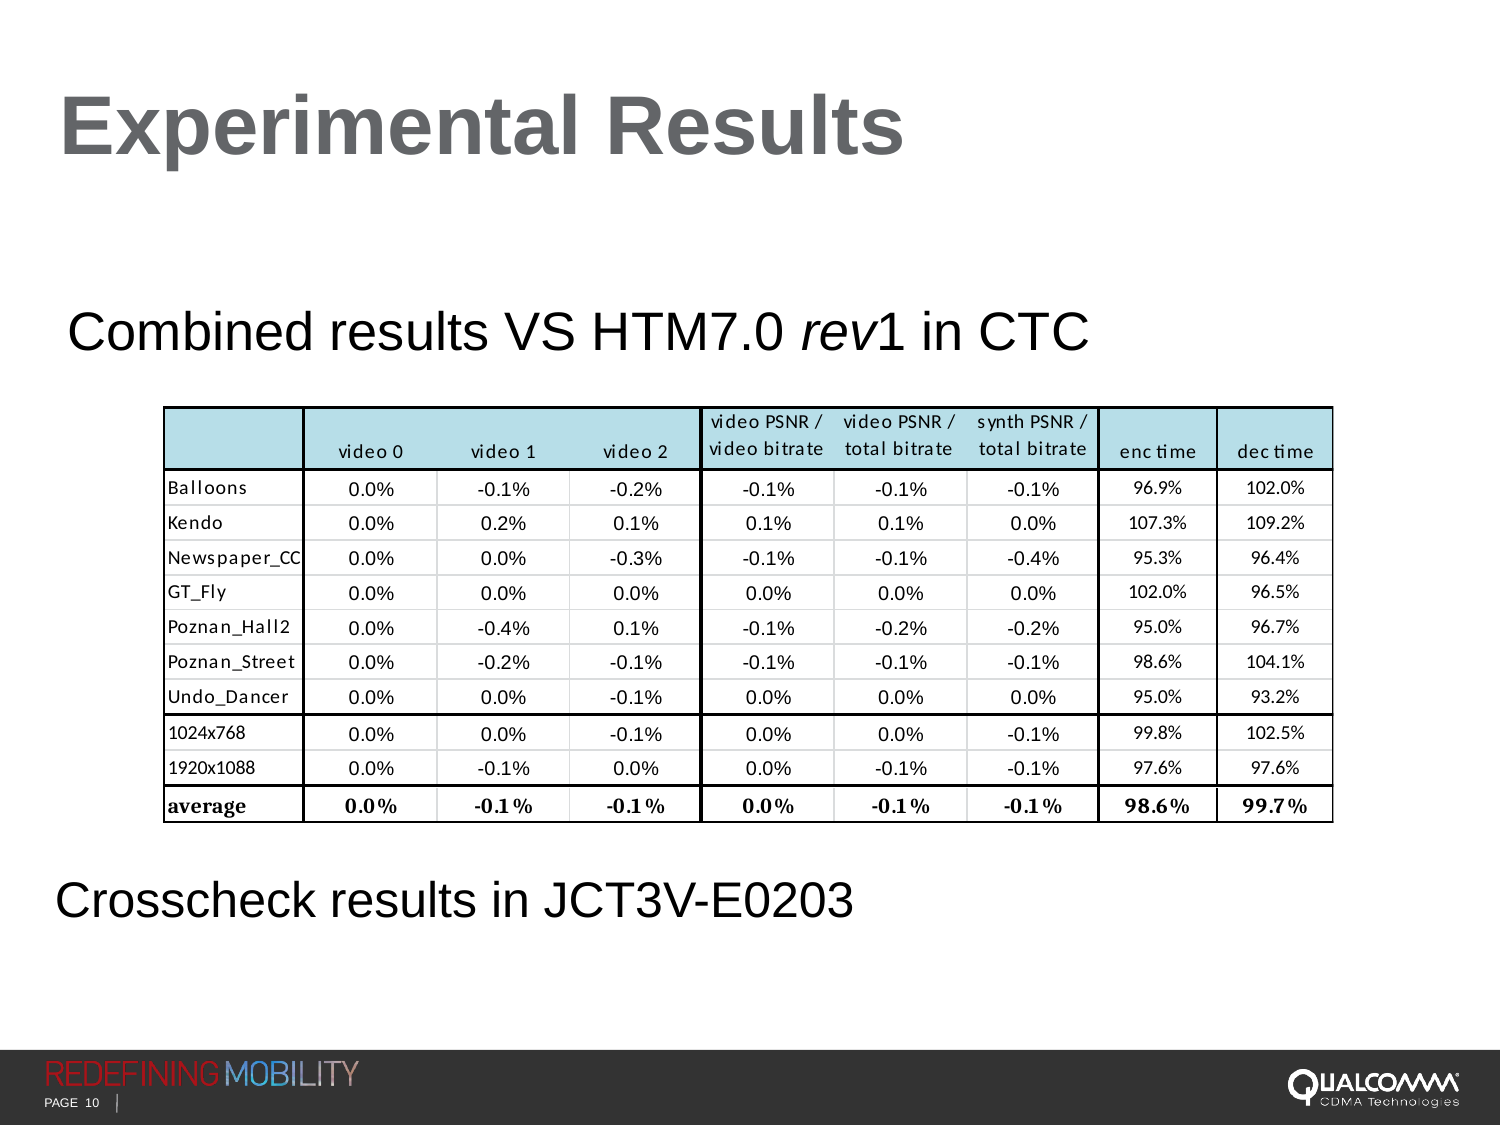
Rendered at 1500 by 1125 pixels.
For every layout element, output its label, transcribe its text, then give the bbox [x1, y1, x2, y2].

text_box Crosscheck results in JCT3V-E0203 [40, 860, 1136, 935]
picture [31, 1049, 369, 1098]
title Experimental Results [44, 84, 1483, 177]
text_box Combined results VS HTM7.0 rev1 in CTC [52, 288, 1448, 369]
picture [1278, 1058, 1478, 1114]
picture [162, 406, 1336, 825]
